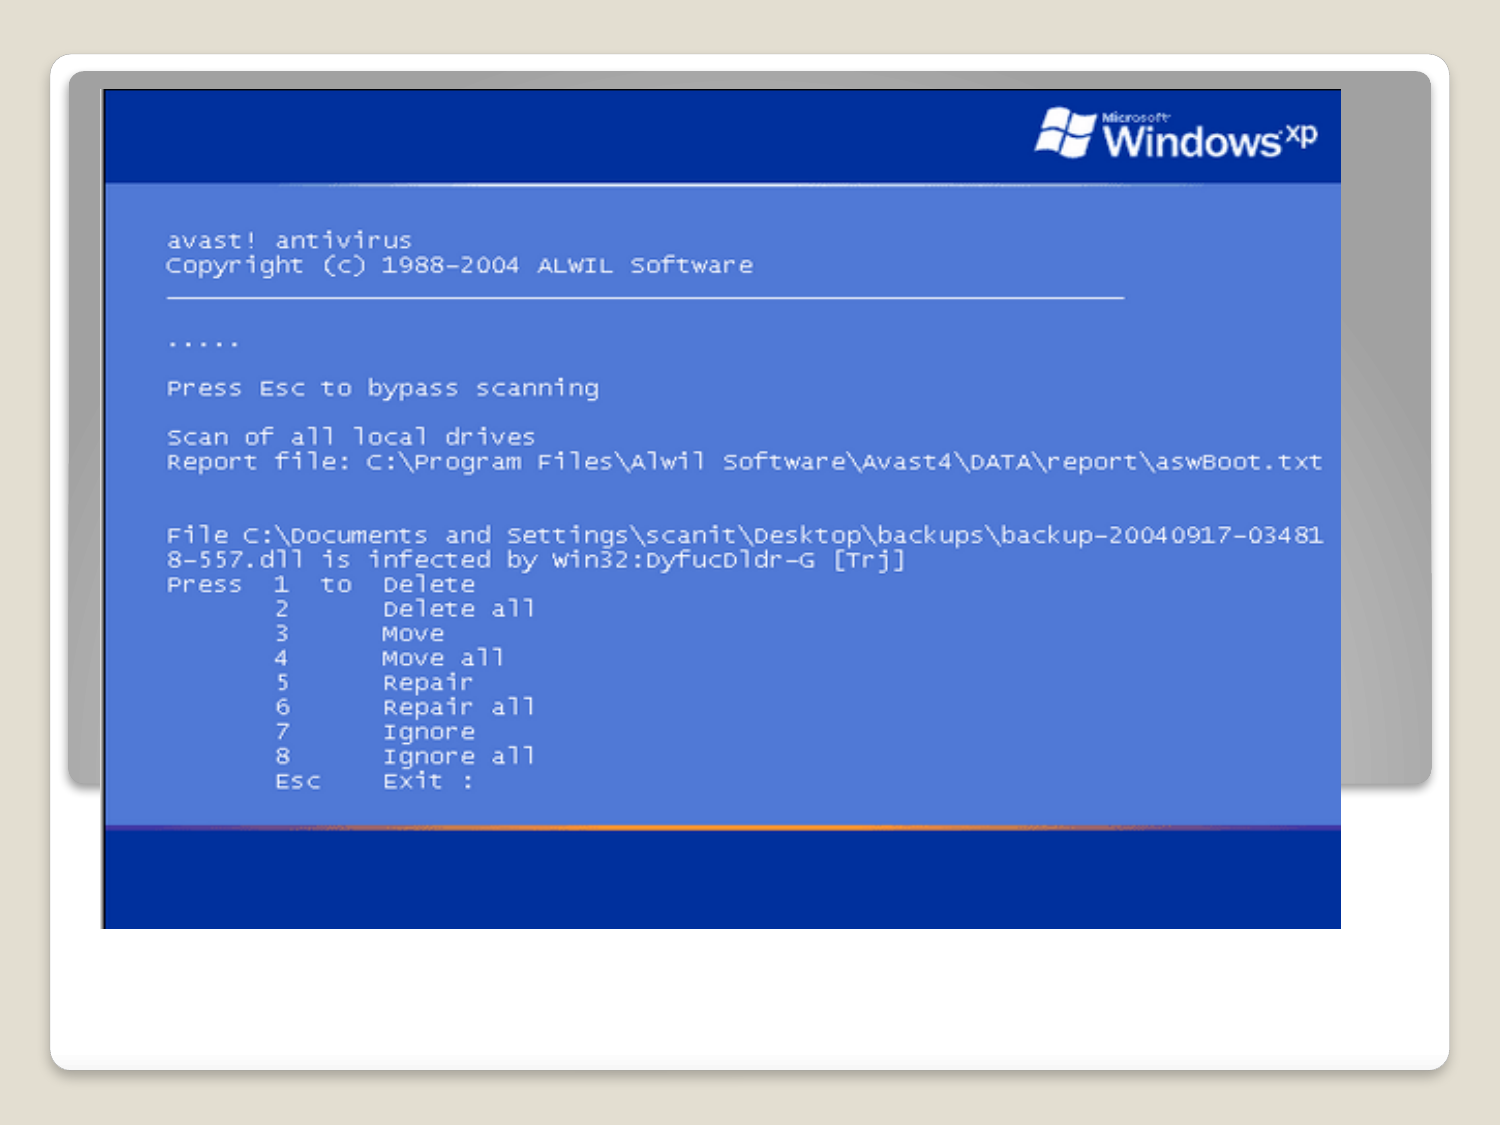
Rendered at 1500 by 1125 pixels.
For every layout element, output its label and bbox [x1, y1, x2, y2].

picture [100, 89, 1341, 929]
